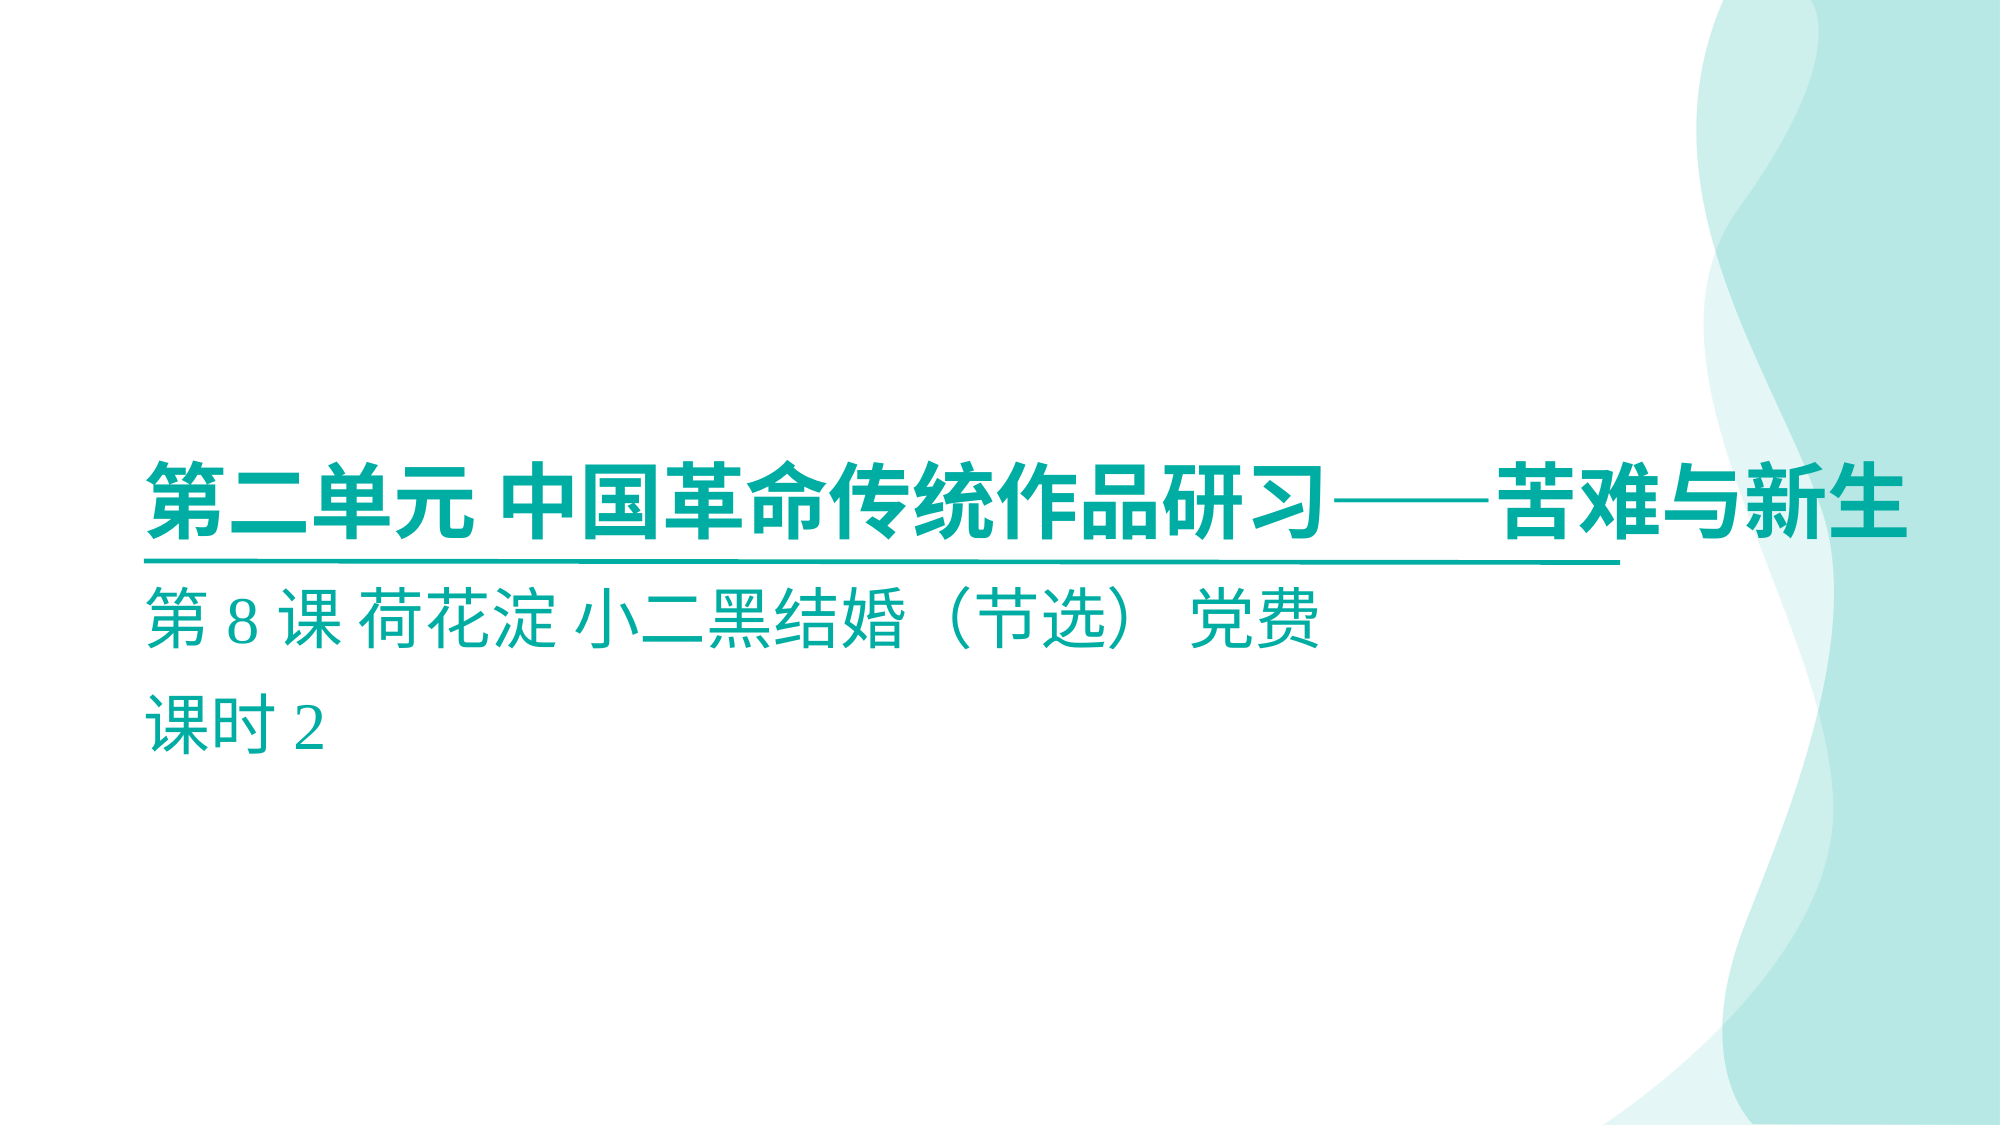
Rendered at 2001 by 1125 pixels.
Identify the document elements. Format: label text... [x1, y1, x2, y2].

text_box 第二单元 中国革命传统作品研习——苦难与新生 [143, 430, 1976, 549]
picture [0, 0, 2000, 1125]
